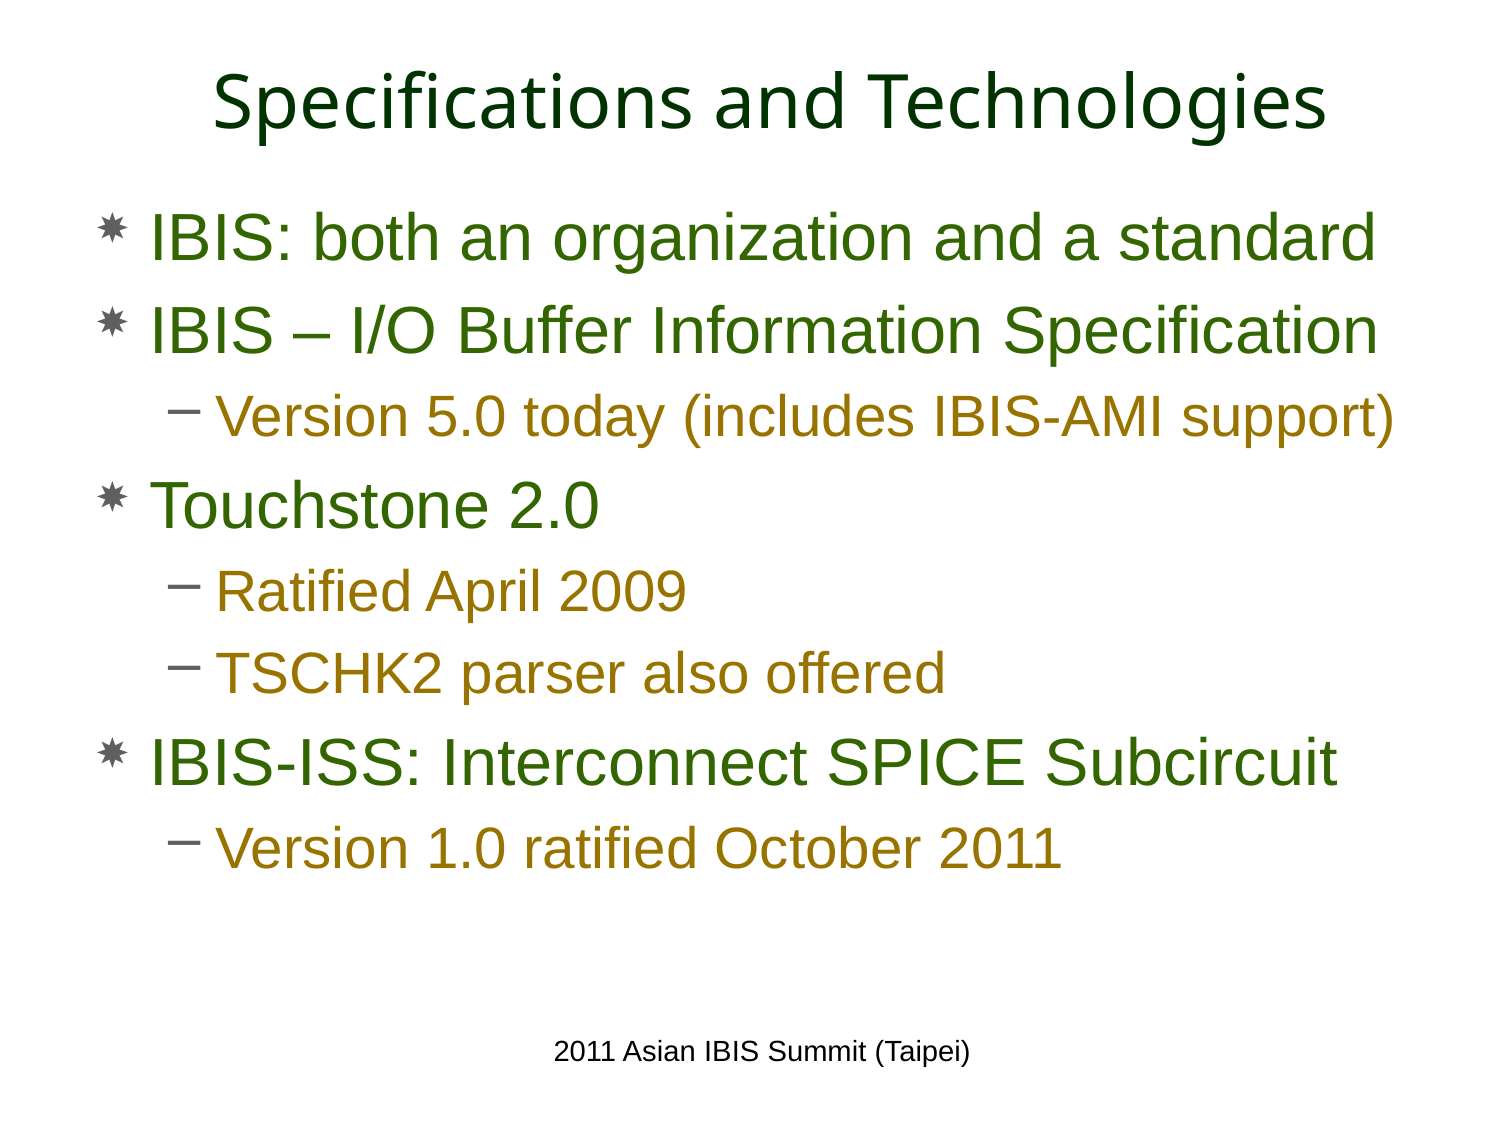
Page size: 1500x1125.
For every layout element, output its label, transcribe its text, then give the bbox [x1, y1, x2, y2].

title Specifications and Technologies [76, 45, 1466, 152]
footer 2011 Asian IBIS Summit (Taipei) [474, 1024, 1051, 1101]
list IBIS: both an organization and a standard IBIS – I/O Buffer Information Specification Version 5.0 today (includes IBIS-AMI support) Touchstone 2.0 Ratified April 2009 TSCHK2 parser also offered IBIS-ISS: Interconnect SPICE Subcircuit Version 1.0 ratified October 2011 [77, 185, 1462, 1001]
